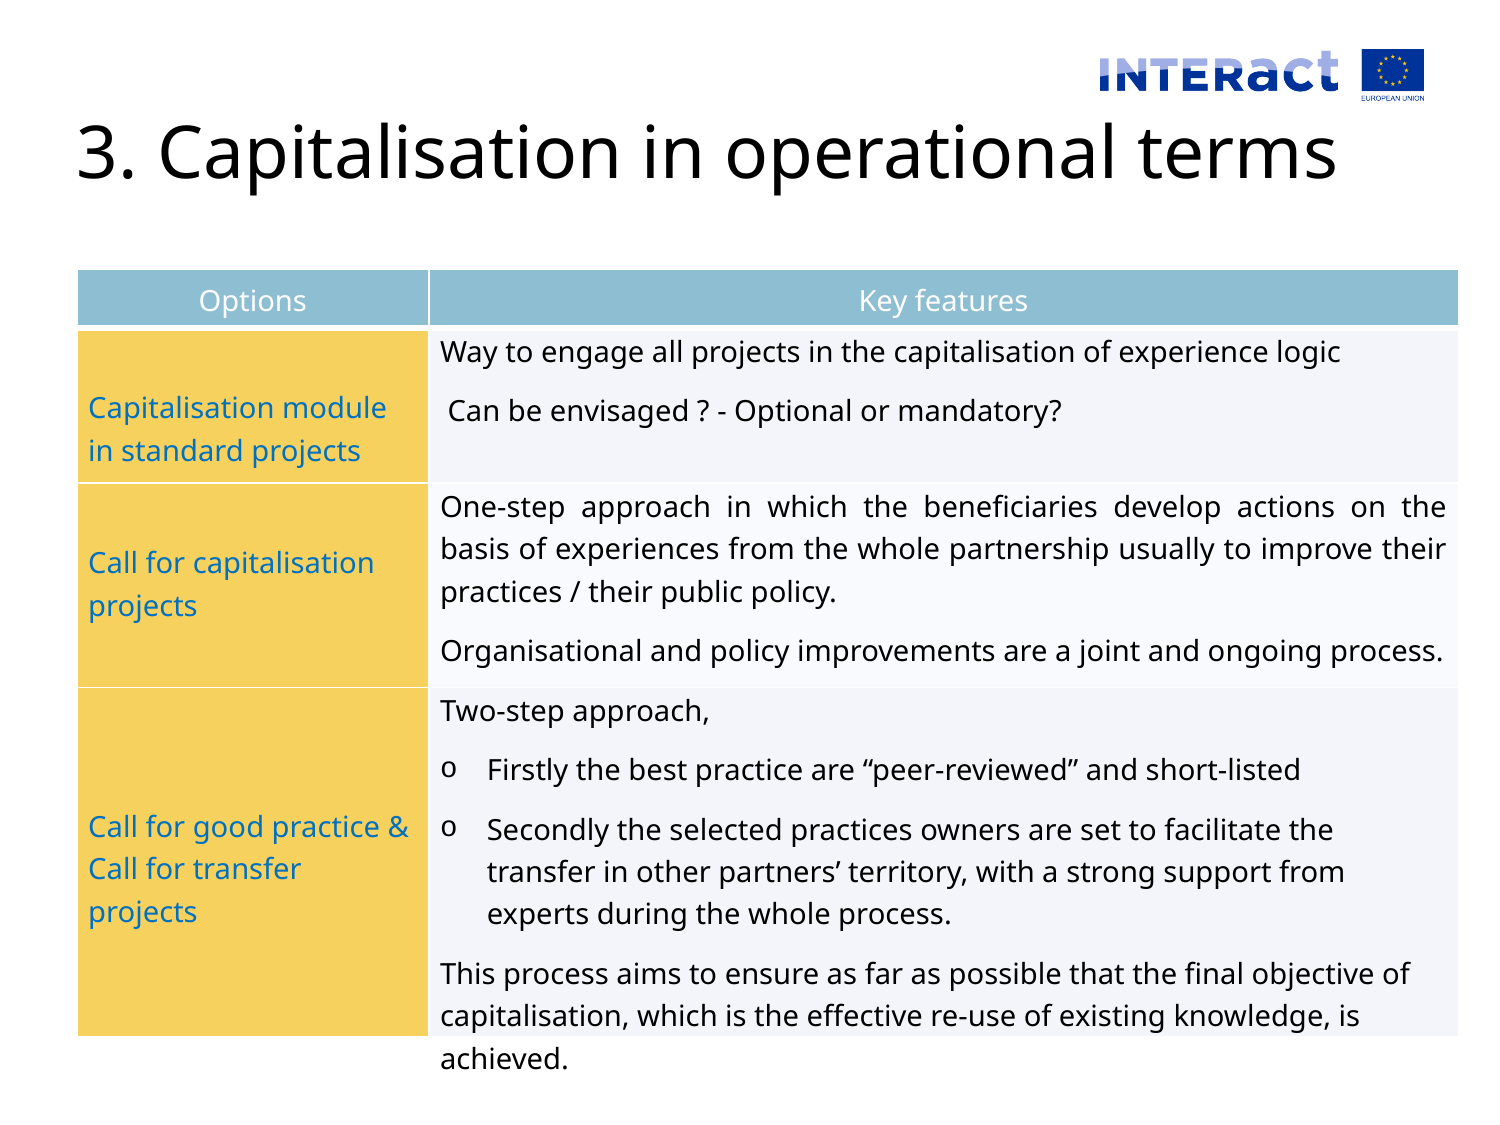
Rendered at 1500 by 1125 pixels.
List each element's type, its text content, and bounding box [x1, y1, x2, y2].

table_cell Capitalisation module in standard projects [78, 331, 428, 482]
table_header Key features [430, 270, 1458, 325]
text_box 3. Capitalisation in operational terms [76, 116, 1424, 195]
table_cell Way to engage all projects in the capitalisation of experience logic Can be envisaged ? - Optional or mandatory? [430, 331, 1458, 482]
table_cell Call for good practice & Call for transfer projects [78, 688, 428, 1036]
table_header Options [78, 270, 428, 325]
picture [1100, 49, 1424, 101]
table_cell Call for capitalisation projects [78, 484, 428, 687]
table_cell Two-step approach, Firstly the best practice are “peer-reviewed” and short-listed Secondly the selected practices owners are set to facilitate the transfer in other partners’ territory, with a strong support from experts during the whole process. This process aims to ensure as far as possible that the final objective of capitalisation, which is the effective re-use of existing knowledge, is achieved. [430, 688, 1458, 1036]
table_cell One-step approach in which the beneficiaries develop actions on the basis of experiences from the whole partnership usually to improve their practices / their public policy. Organisational and policy improvements are a joint and ongoing process. [430, 484, 1458, 687]
